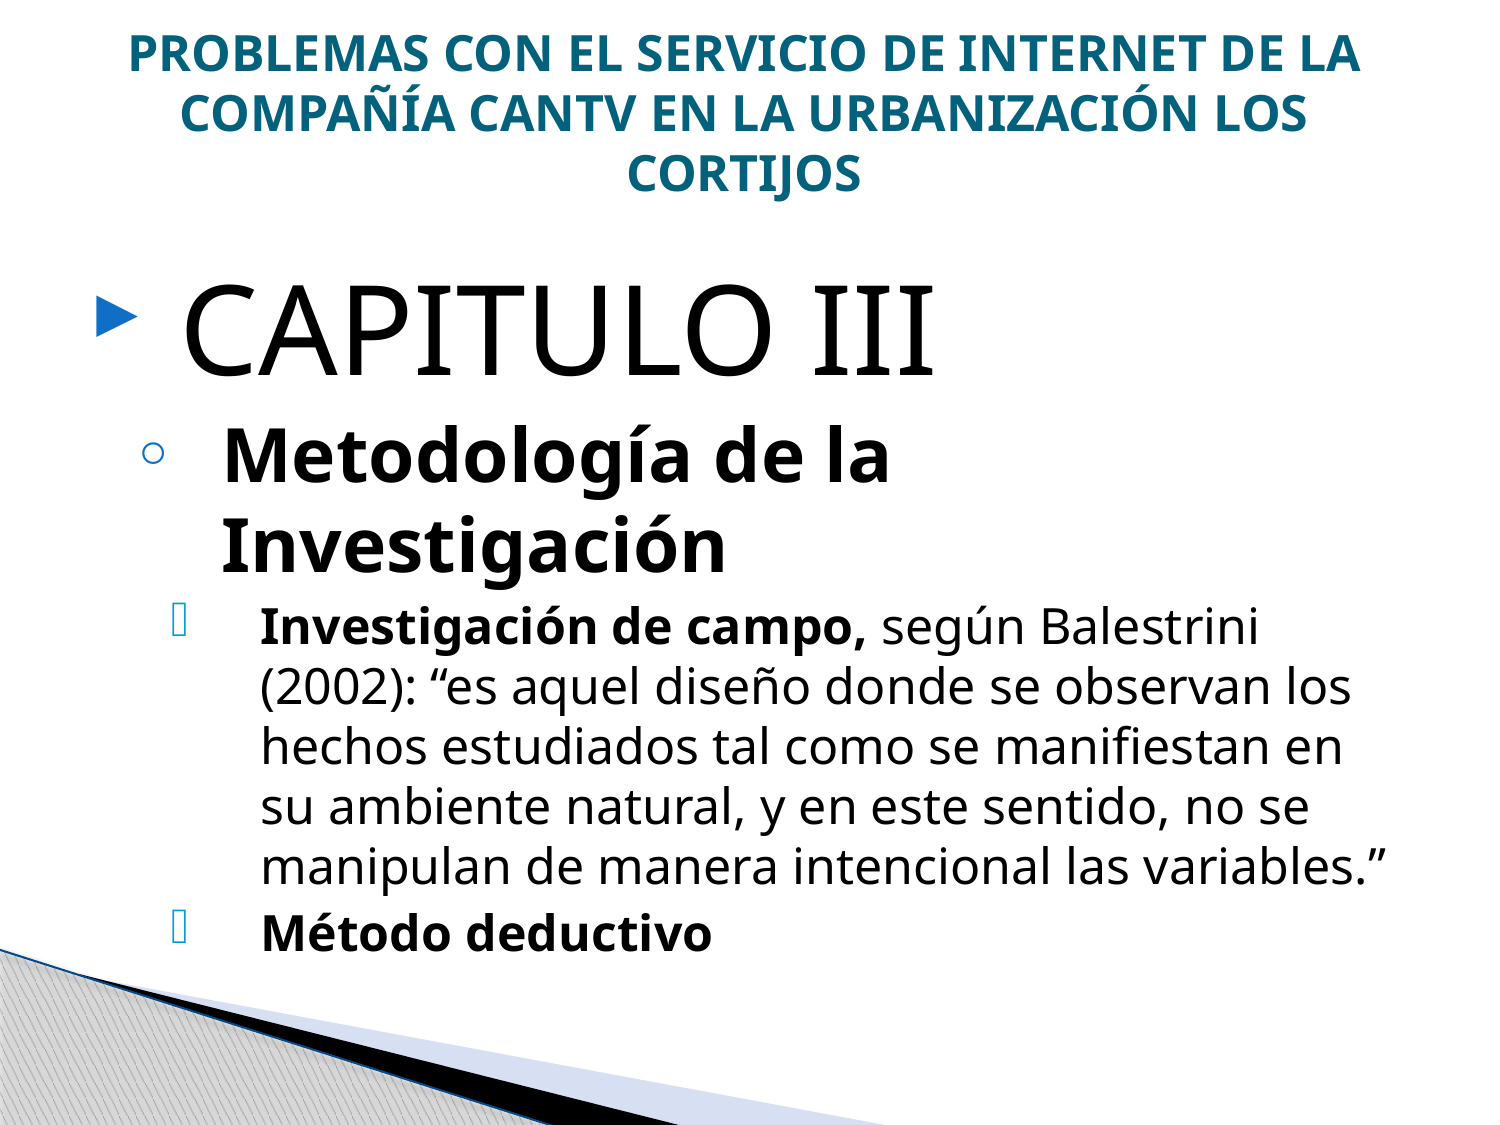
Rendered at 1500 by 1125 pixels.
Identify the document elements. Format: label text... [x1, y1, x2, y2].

title PROBLEMAS CON EL SERVICIO DE INTERNET DE LA COMPAÑÍA CANTV EN LA URBANIZACIÓN LOS CORTIJOS [46, 46, 1442, 176]
list CAPITULO III Metodología de la Investigación Investigación de campo, según Balestrini (2002): “es aquel diseño donde se observan los hechos estudiados tal como se manifiestan en su ambiente natural, y en este sentido, no se manipulan de manera intencional las variables.” Método deductivo [75, 243, 1425, 986]
